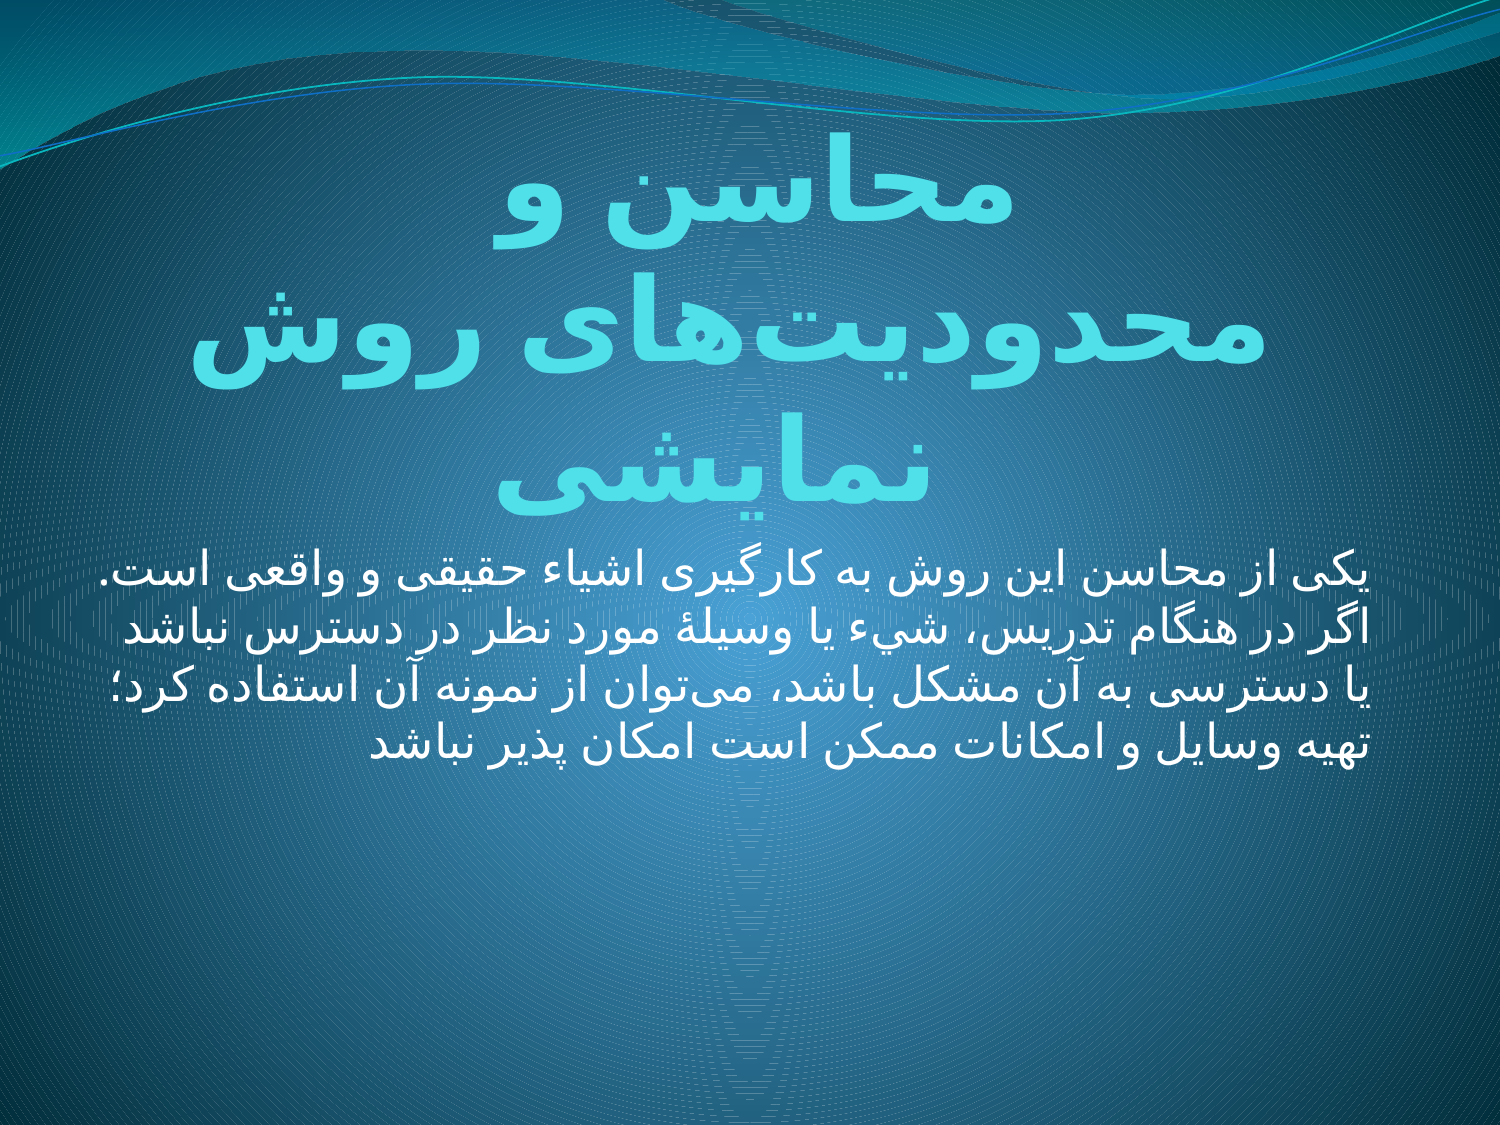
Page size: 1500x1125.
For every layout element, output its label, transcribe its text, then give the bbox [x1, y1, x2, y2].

subtitle يکى از محاسن اين روش به کارگيرى اشياء حقيقى و واقعى است. اگر در هنگام تدريس، شيء يا وسيلهٔ مورد نظر در دسترس نباشد يا دسترسى به آن مشکل باشد، مى‌توان از نمونه آن استفاده کرد؛تهیه وسایل و امکانات ممکن است امکان پذیر نباشد [87, 529, 1376, 818]
title محاسن و محدوديت‌هاى روش نمايشى [87, 224, 1376, 525]
